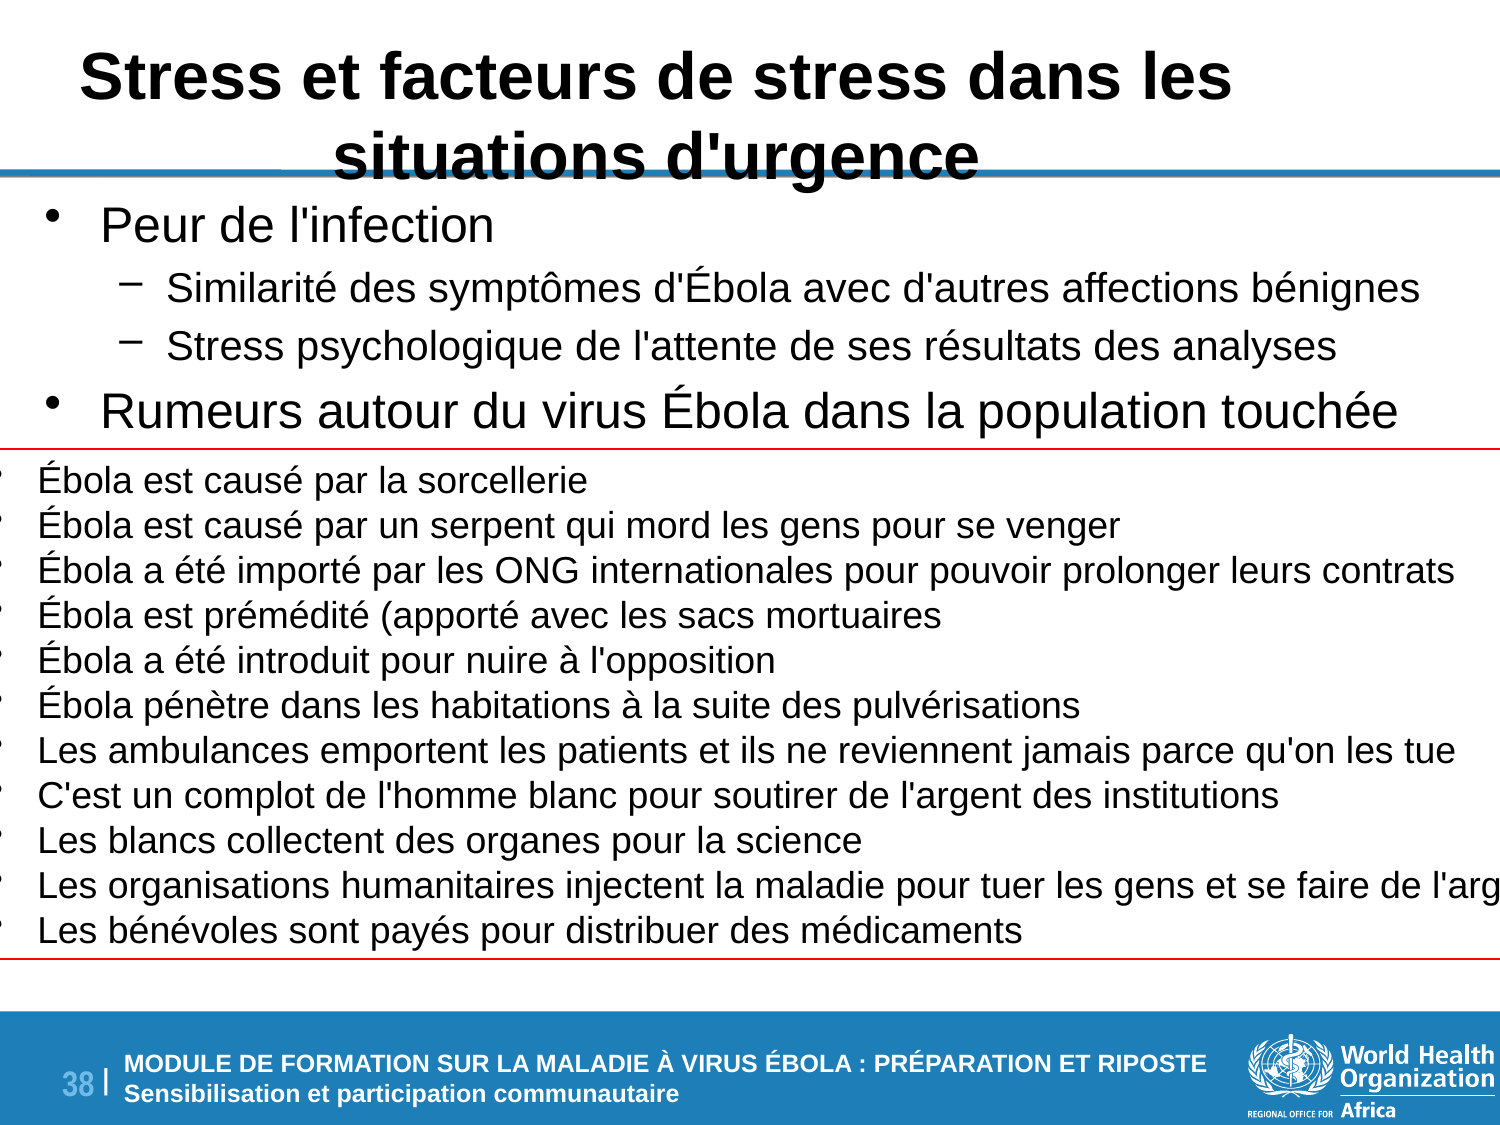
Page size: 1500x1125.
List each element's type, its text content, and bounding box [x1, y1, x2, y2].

text_box Ébola est causé par la sorcellerie Ébola est causé par un serpent qui mord les gens pour se venger Ébola a été importé par les ONG internationales pour pouvoir prolonger leurs contrats Ébola est prémédité (apporté avec les sacs mortuaires Ébola a été introduit pour nuire à l'opposition Ébola pénètre dans les habitations à la suite des pulvérisations Les ambulances emportent les patients et ils ne reviennent jamais parce qu'on les tue C'est un complot de l'homme blanc pour soutirer de l'argent des institutions Les blancs collectent des organes pour la science Les organisations humanitaires injectent la maladie pour tuer les gens et se faire de l'argent Les bénévoles sont payés pour distribuer des médicaments [0, 449, 1500, 959]
title Stress et facteurs de stress dans les situations d'urgence [0, 54, 1333, 171]
list Peur de l'infection Similarité des symptômes d'Ébola avec d'autres affections bénignes Stress psychologique de l'attente de ses résultats des analyses Rumeurs autour du virus Ébola dans la population touchée [29, 184, 1471, 449]
